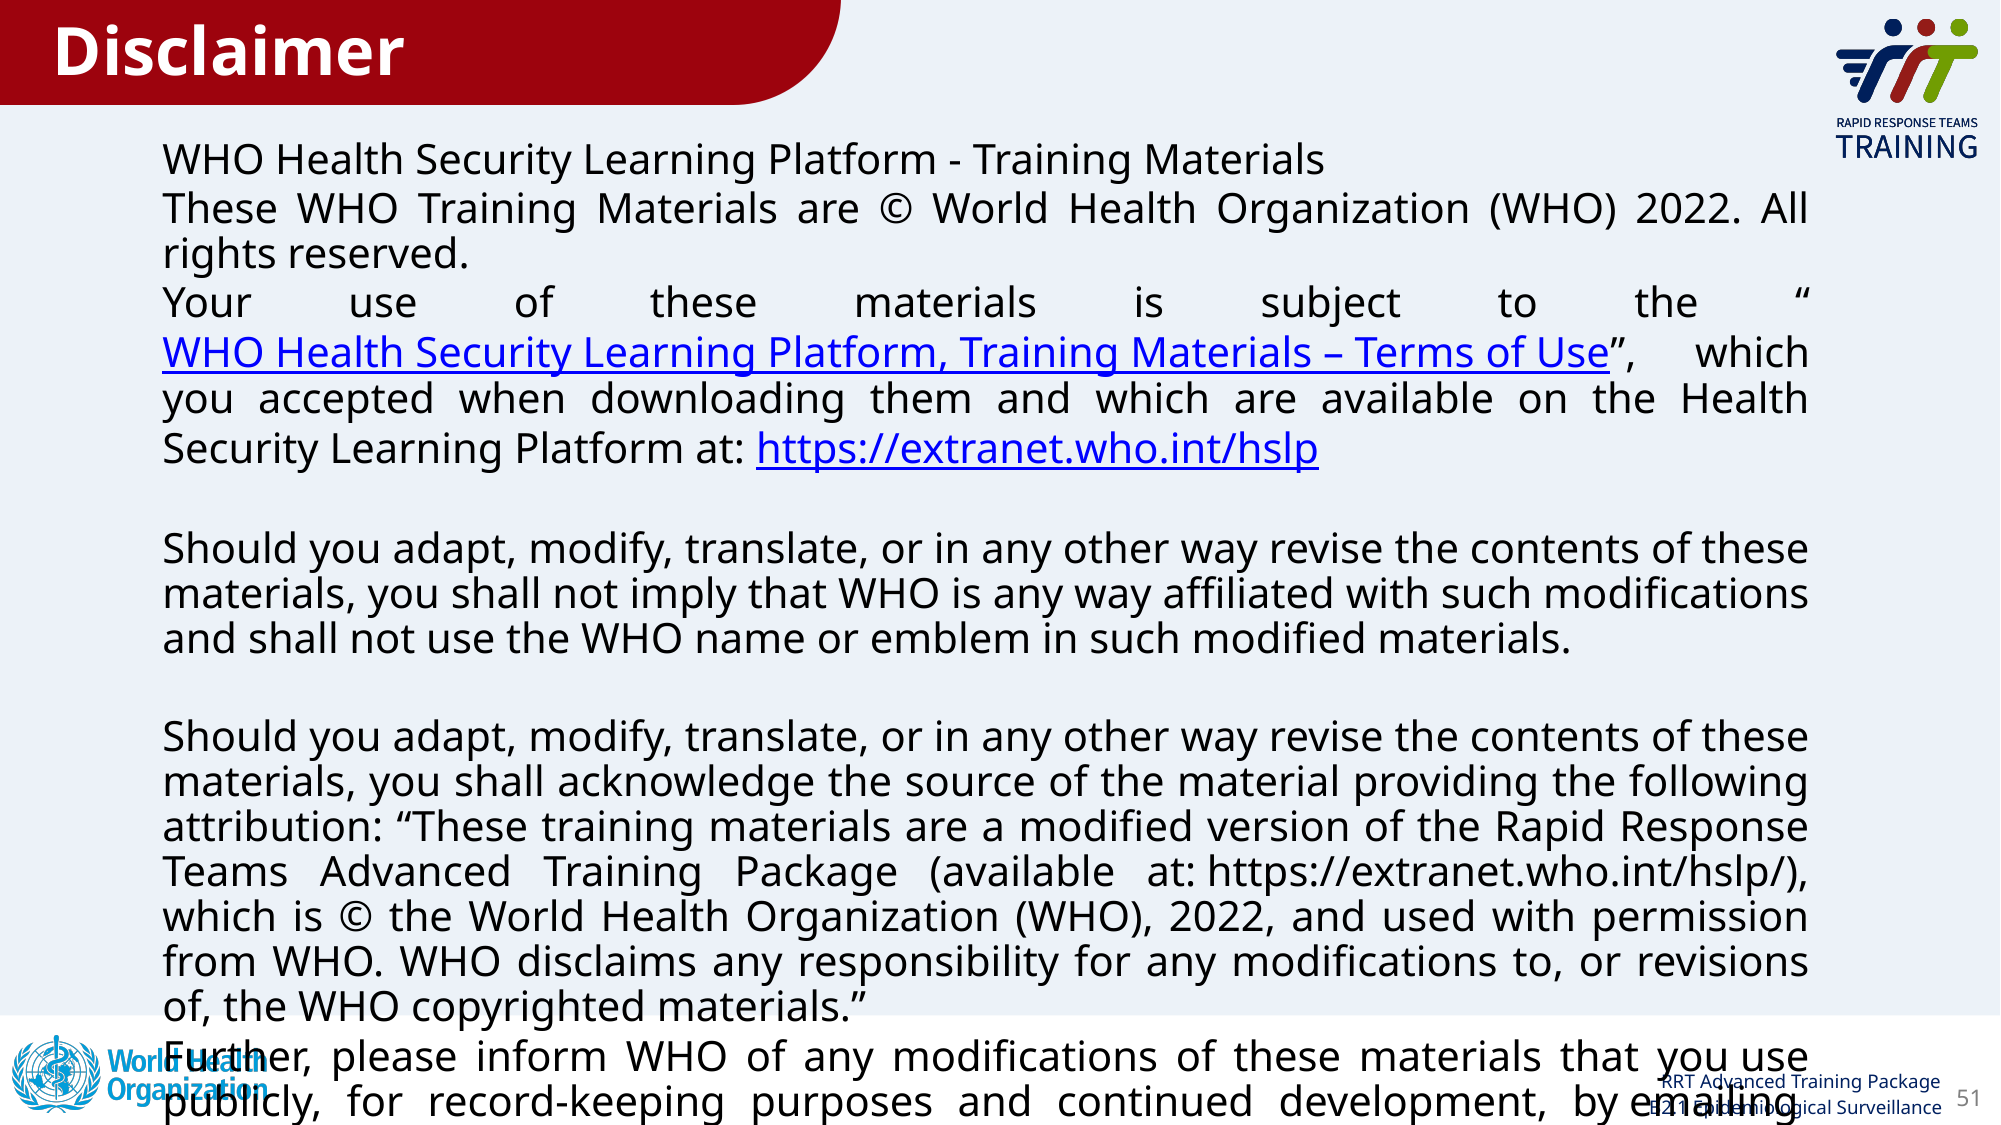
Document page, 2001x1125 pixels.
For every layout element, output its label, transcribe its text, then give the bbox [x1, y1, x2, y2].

picture [1835, 19, 1978, 167]
picture [58, 1050, 64, 1058]
picture [12, 1035, 267, 1113]
list WHO Health Security Learning Platform - Training Materials These WHO Training Materials are © World Health Organization (WHO) 2022. All rights reserved. Your use of these materials is subject to the “WHO Health Security Learning Platform, Training Materials – Terms of Use”, which you accepted when downloading them and which are available on the Health Security Learning Platform at: https://extranet.who.int/hslp Should you adapt, modify, translate, or in any other way revise the contents of these materials, you shall not imply that WHO is any way affiliated with such modifications and shall not use the WHO name or emblem in such modified materials. Should you adapt, modify, translate, or in any other way revise the contents of these materials, you shall acknowledge the source of the material providing the following attribution: “These training materials are a modified version of the Rapid Response Teams Advanced Training Package (available at: https://extranet.who.int/hslp/), which is © the World Health Organization (WHO), 2022, and used with permission from WHO. WHO disclaims any responsibility for any modifications to, or revisions of, the WHO copyrighted materials.” Further, please inform WHO of any modifications of these materials that you use publicly, for record-keeping purposes and continued development, by emailing ihrhrt@who.int [161, 137, 1811, 993]
picture [12, 1083, 48, 1113]
picture [0, 0, 841, 105]
